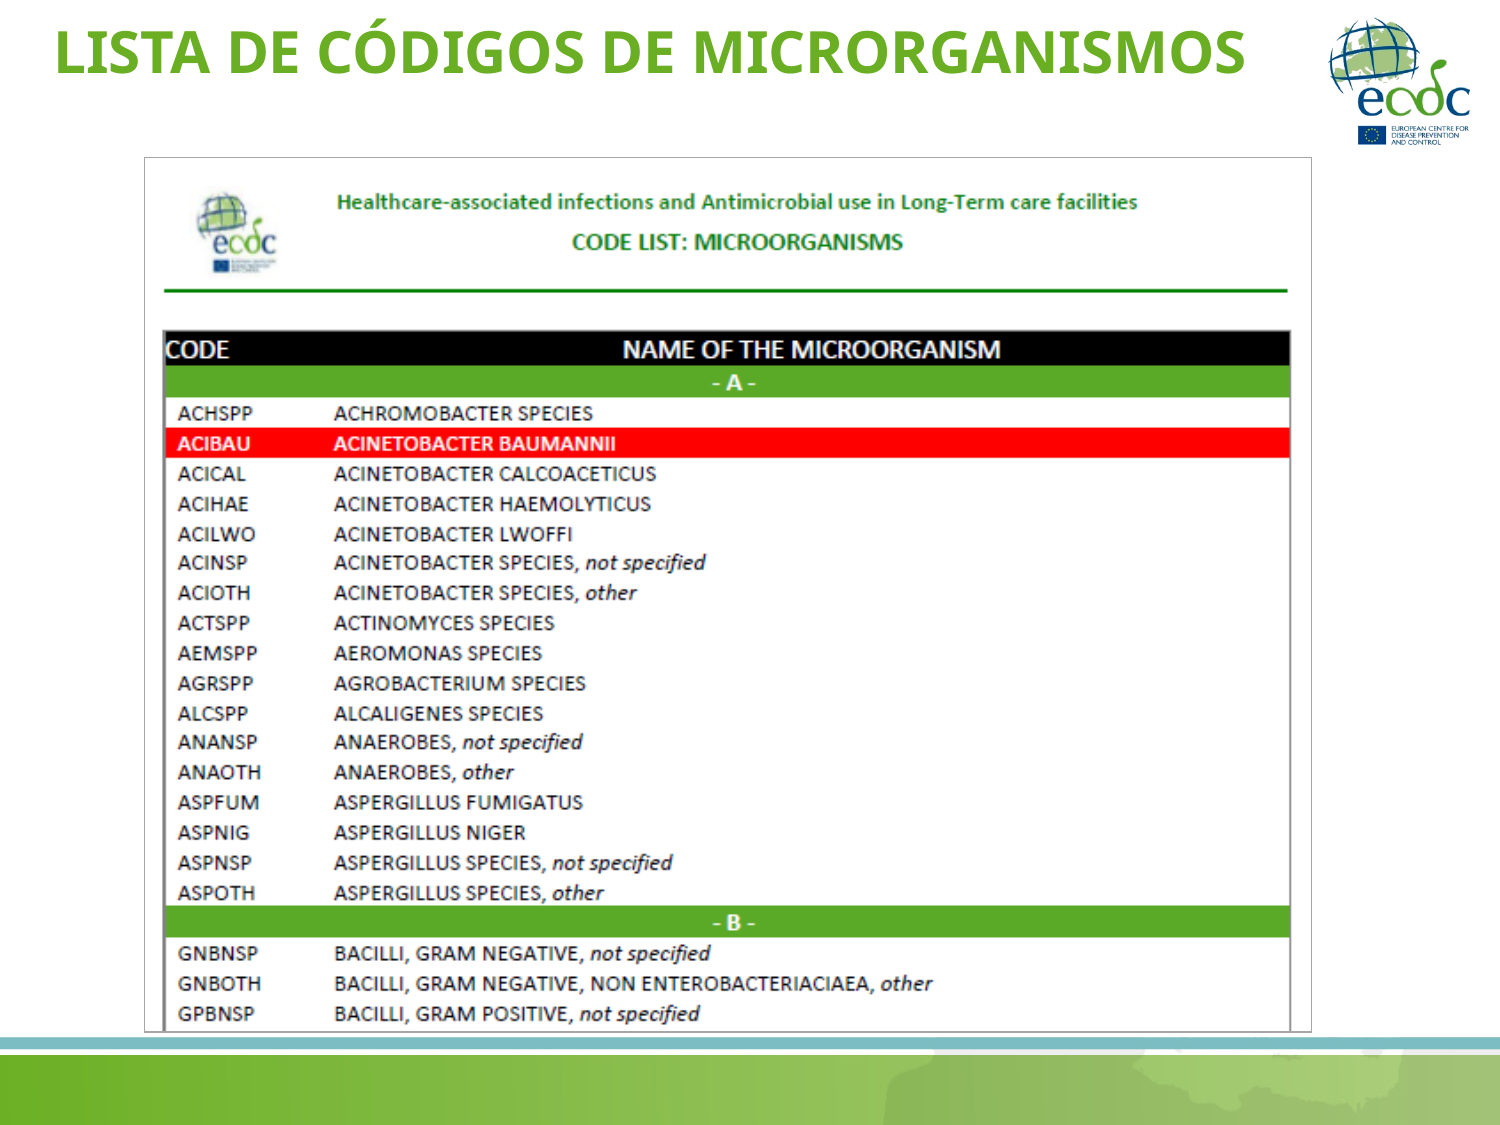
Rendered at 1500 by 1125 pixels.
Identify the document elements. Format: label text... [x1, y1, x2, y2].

picture [145, 158, 1312, 1032]
picture [0, 1037, 1500, 1125]
text_box LISTA DE CÓDIGOS DE MICRORGANISMOS [53, 23, 1404, 159]
picture [1328, 17, 1473, 148]
